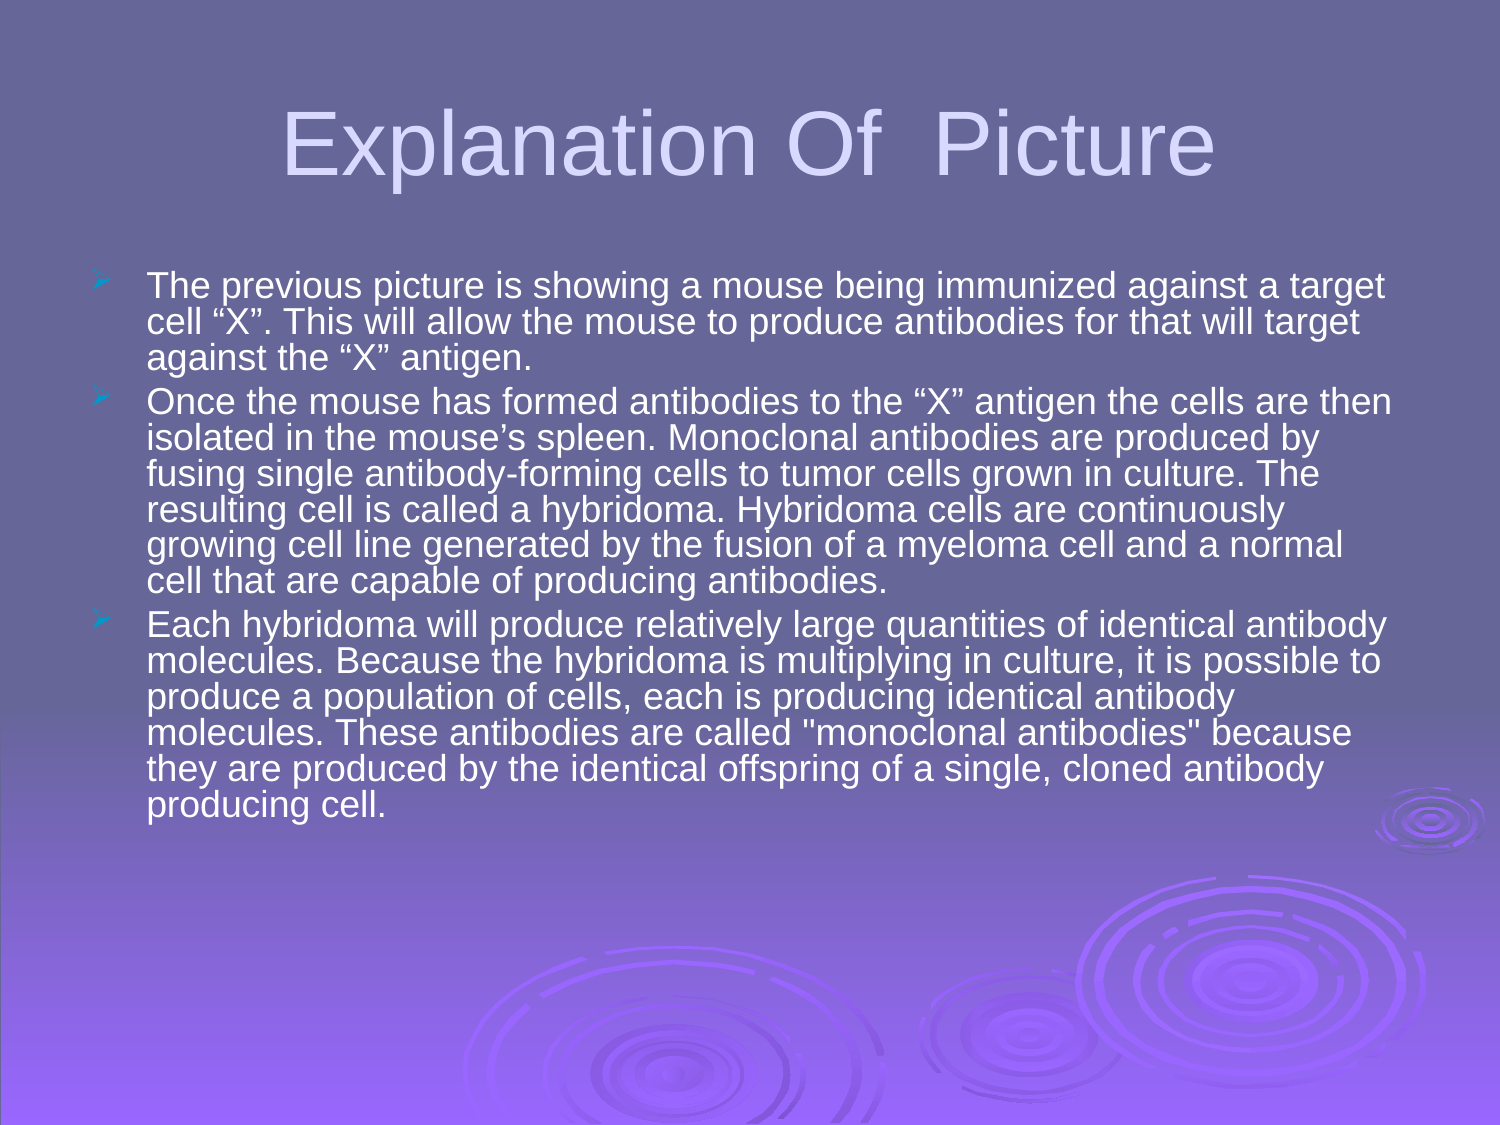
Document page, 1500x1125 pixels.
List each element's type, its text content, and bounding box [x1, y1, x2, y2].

list The previous picture is showing a mouse being immunized against a target cell “X”. This will allow the mouse to produce antibodies for that will target against the “X” antigen. Once the mouse has formed antibodies to the “X” antigen the cells are then isolated in the mouse’s spleen. Monoclonal antibodies are produced by fusing single antibody-forming cells to tumor cells grown in culture. The resulting cell is called a hybridoma. Hybridoma cells are continuously growing cell line generated by the fusion of a myeloma cell and a normal cell that are capable of producing antibodies. Each hybridoma will produce relatively large quantities of identical antibody molecules. Because the hybridoma is multiplying in culture, it is possible to produce a population of cells, each is producing identical antibody molecules. These antibodies are called "monoclonal antibodies" because they are produced by the identical offspring of a single, cloned antibody producing cell. [75, 262, 1425, 1005]
title Explanation Of Picture [75, 45, 1425, 233]
